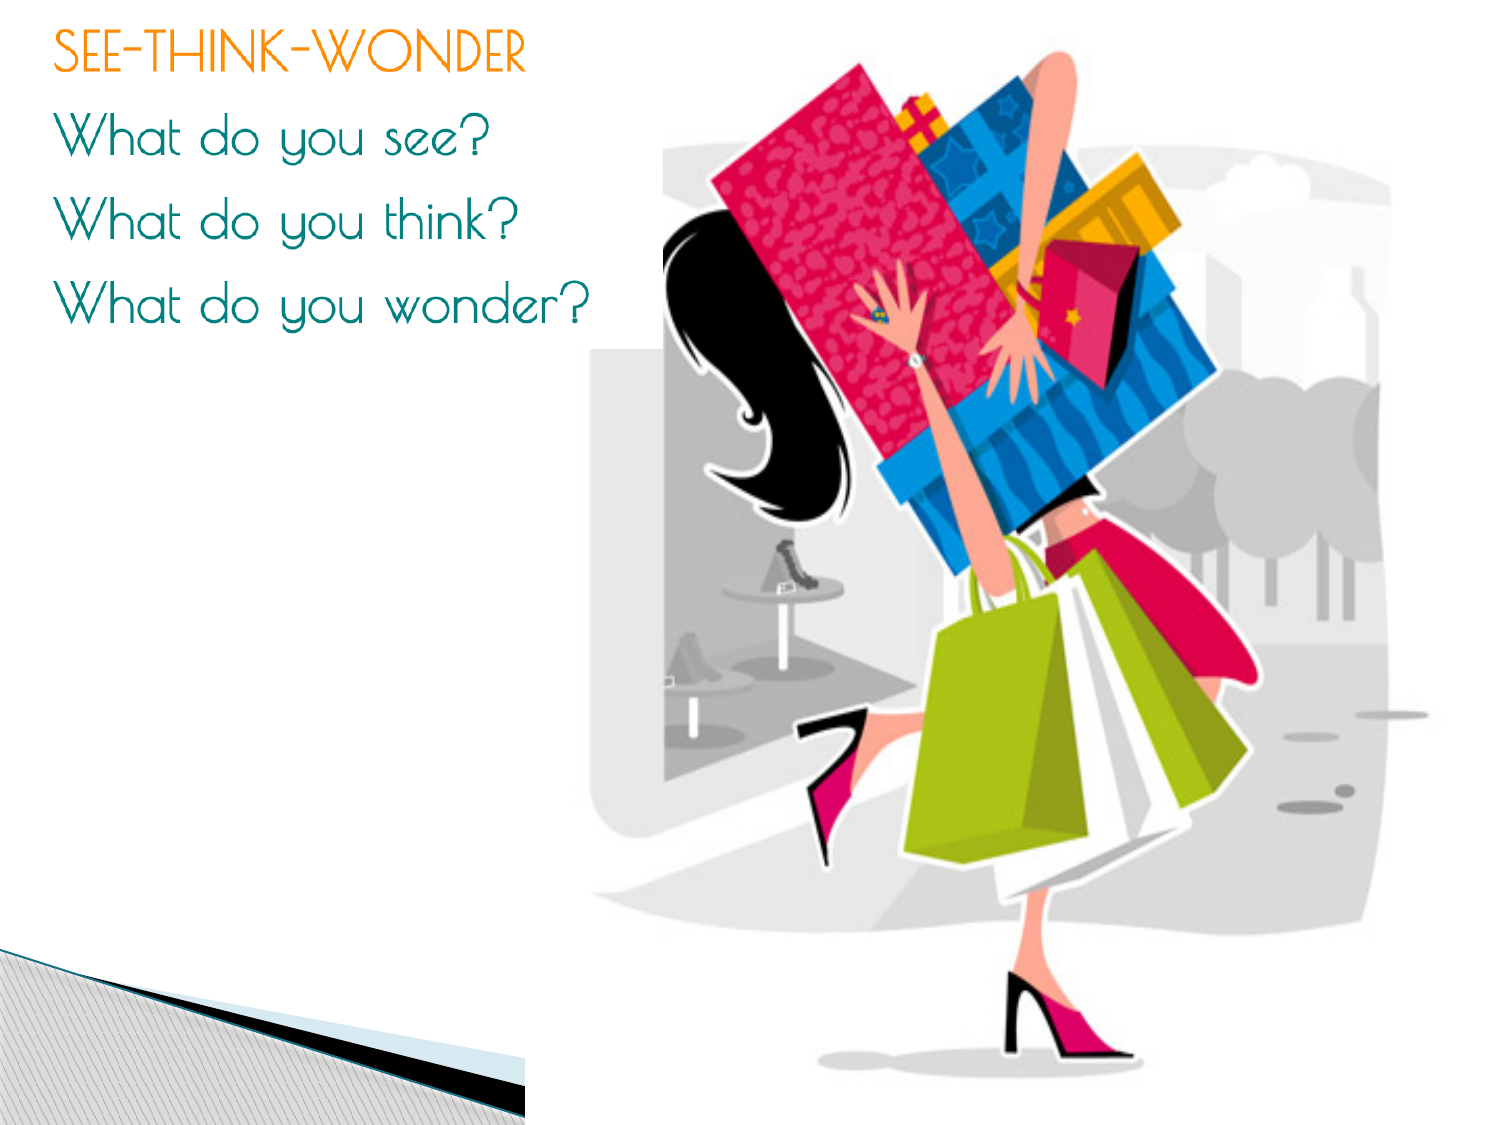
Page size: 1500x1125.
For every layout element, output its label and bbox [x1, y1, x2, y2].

picture [0, 0, 663, 349]
list [525, 0, 1459, 1125]
